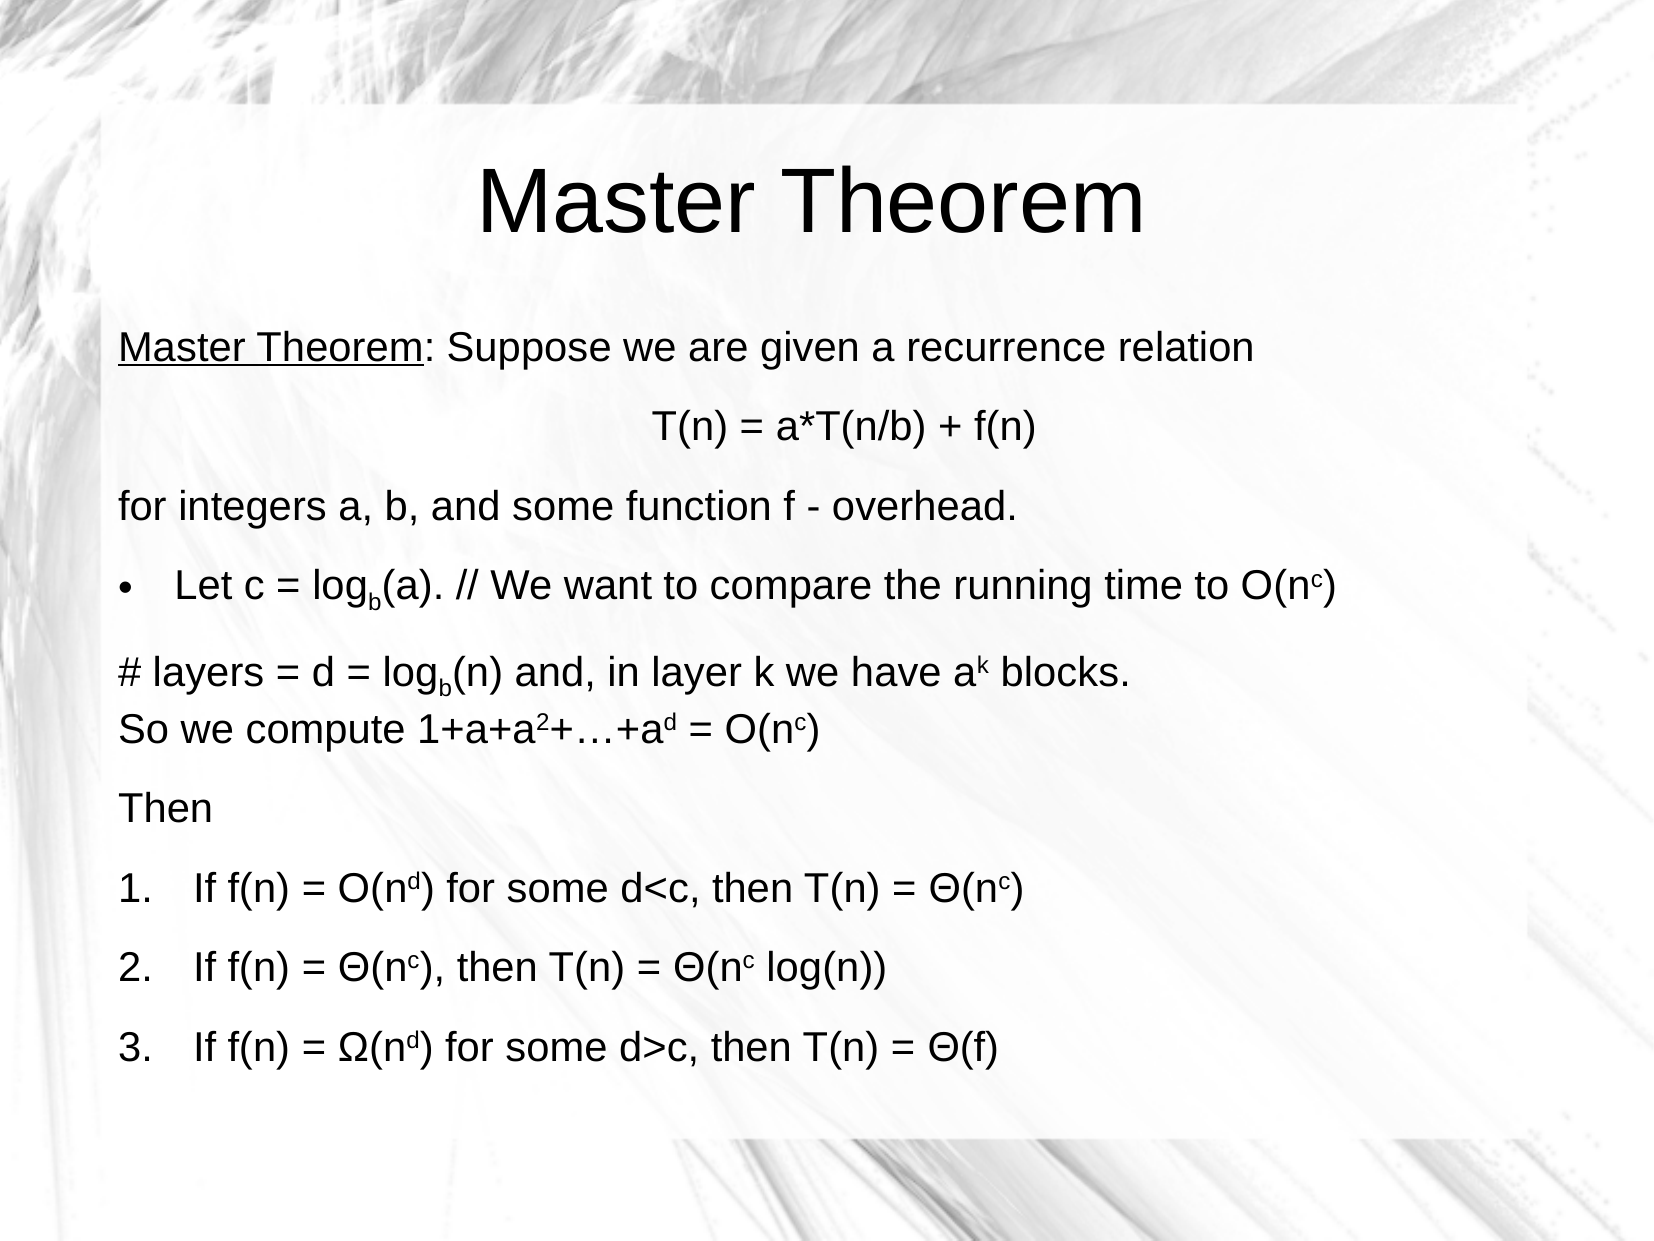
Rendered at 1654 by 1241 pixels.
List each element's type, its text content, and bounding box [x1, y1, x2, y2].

picture [0, 0, 1654, 1241]
list Master Theorem: Suppose we are given a recurrence relation T(n) = a*T(n/b) + f(n) for integers a, b, and some function f - overhead. Let c = logb(a). // We want to compare the running time to O(nc) # layers = d = logb(n) and, in layer k we have ak blocks. So we compute 1+a+a2+…+ad = O(nc) Then If f(n) = O(nd) for some d<c, then T(n) = Θ(nc) If f(n) = Θ(nc), then T(n) = Θ(nc log(n)) If f(n) = Ω(nd) for some d>c, then T(n) = Θ(f) [118, 319, 1571, 1102]
title Master Theorem [118, 112, 1506, 281]
